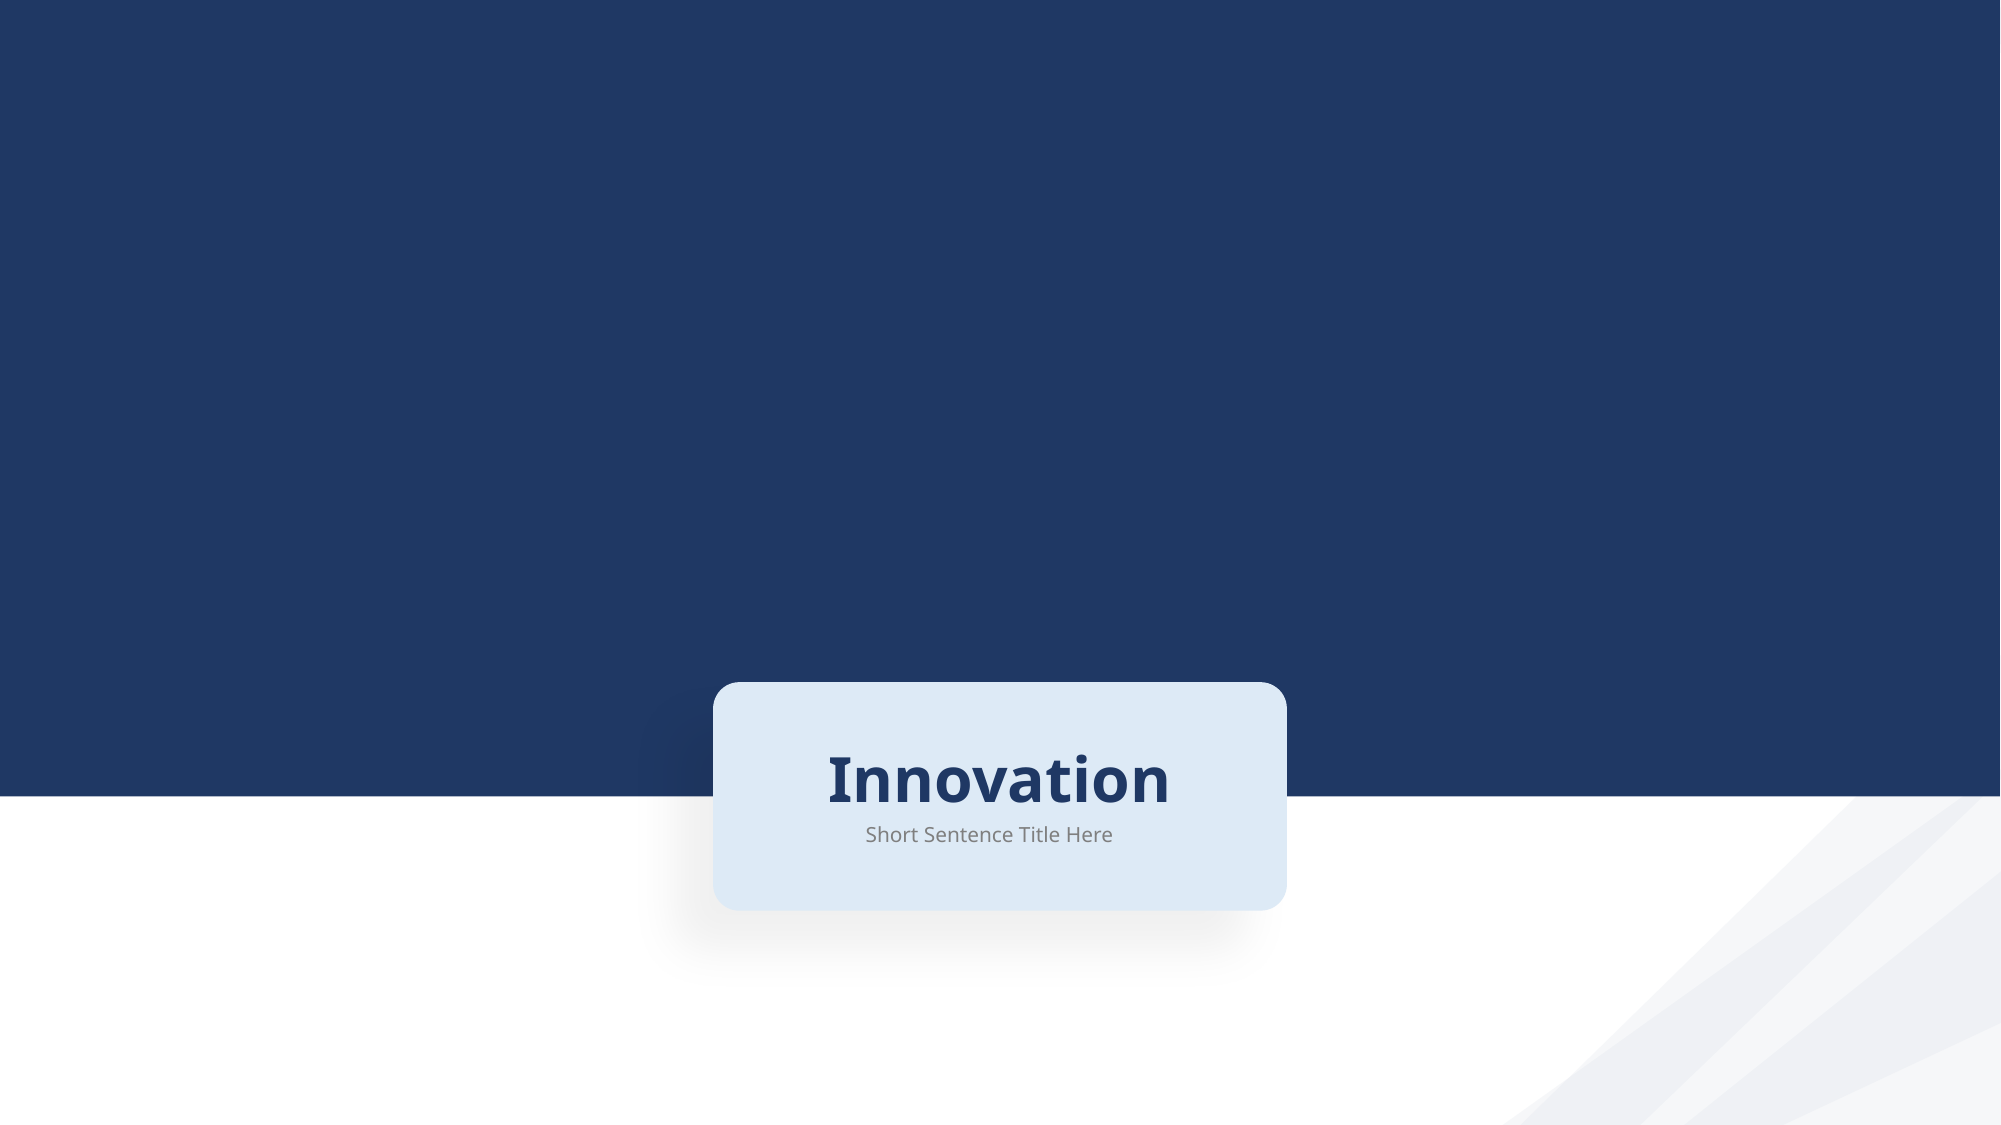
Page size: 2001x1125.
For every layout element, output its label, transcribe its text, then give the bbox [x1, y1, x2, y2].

title Innovation [794, 726, 1206, 838]
text_box [713, 682, 1287, 911]
text_box [0, 0, 2000, 797]
text_box Short Sentence Title Here [850, 814, 1150, 855]
